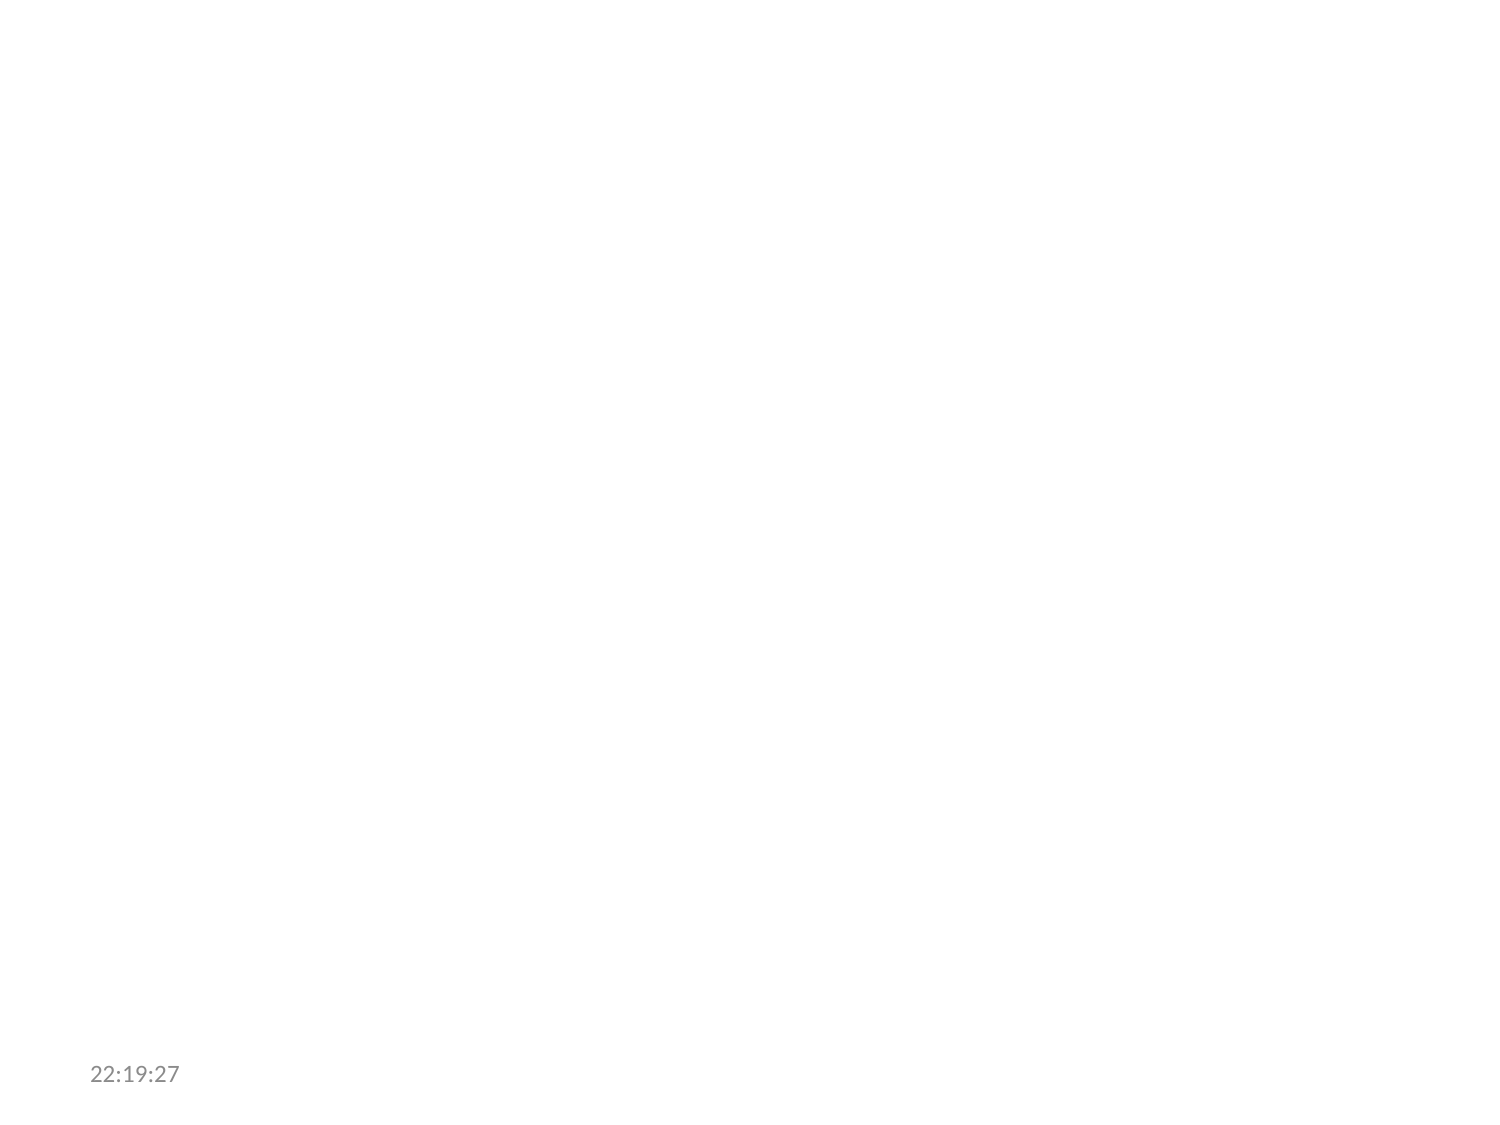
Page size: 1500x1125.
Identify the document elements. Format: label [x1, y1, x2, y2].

slide_number [75, 1042, 425, 1103]
